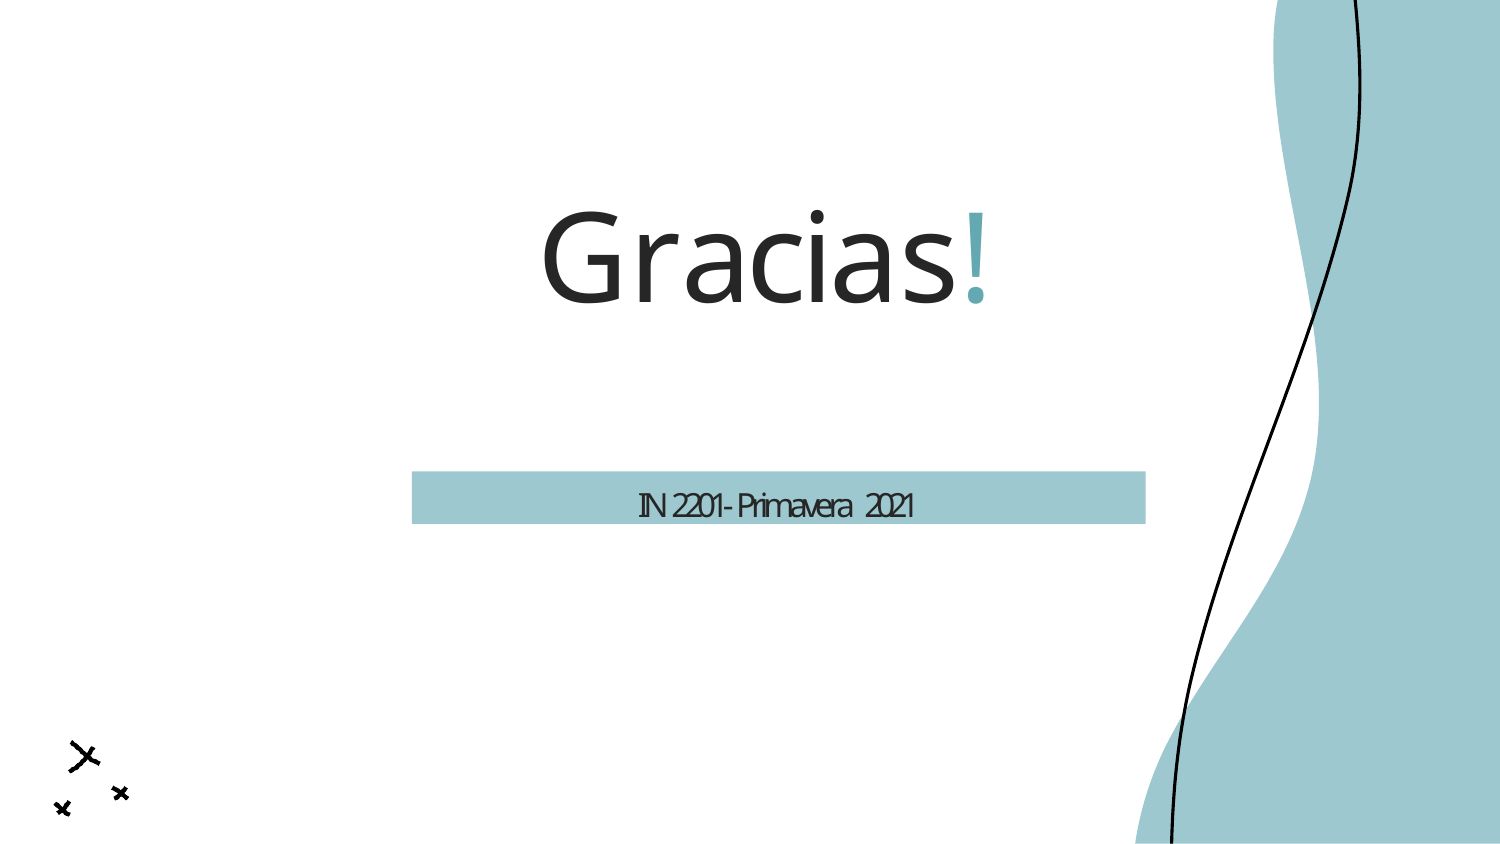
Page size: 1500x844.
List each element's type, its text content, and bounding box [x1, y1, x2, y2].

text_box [1134, 0, 1500, 844]
text_box [66, 740, 102, 774]
text_box IN 2201- Primavera 2021 [411, 471, 1129, 524]
title Gracias! [534, 175, 1029, 328]
text_box [109, 784, 130, 801]
text_box [52, 798, 72, 817]
